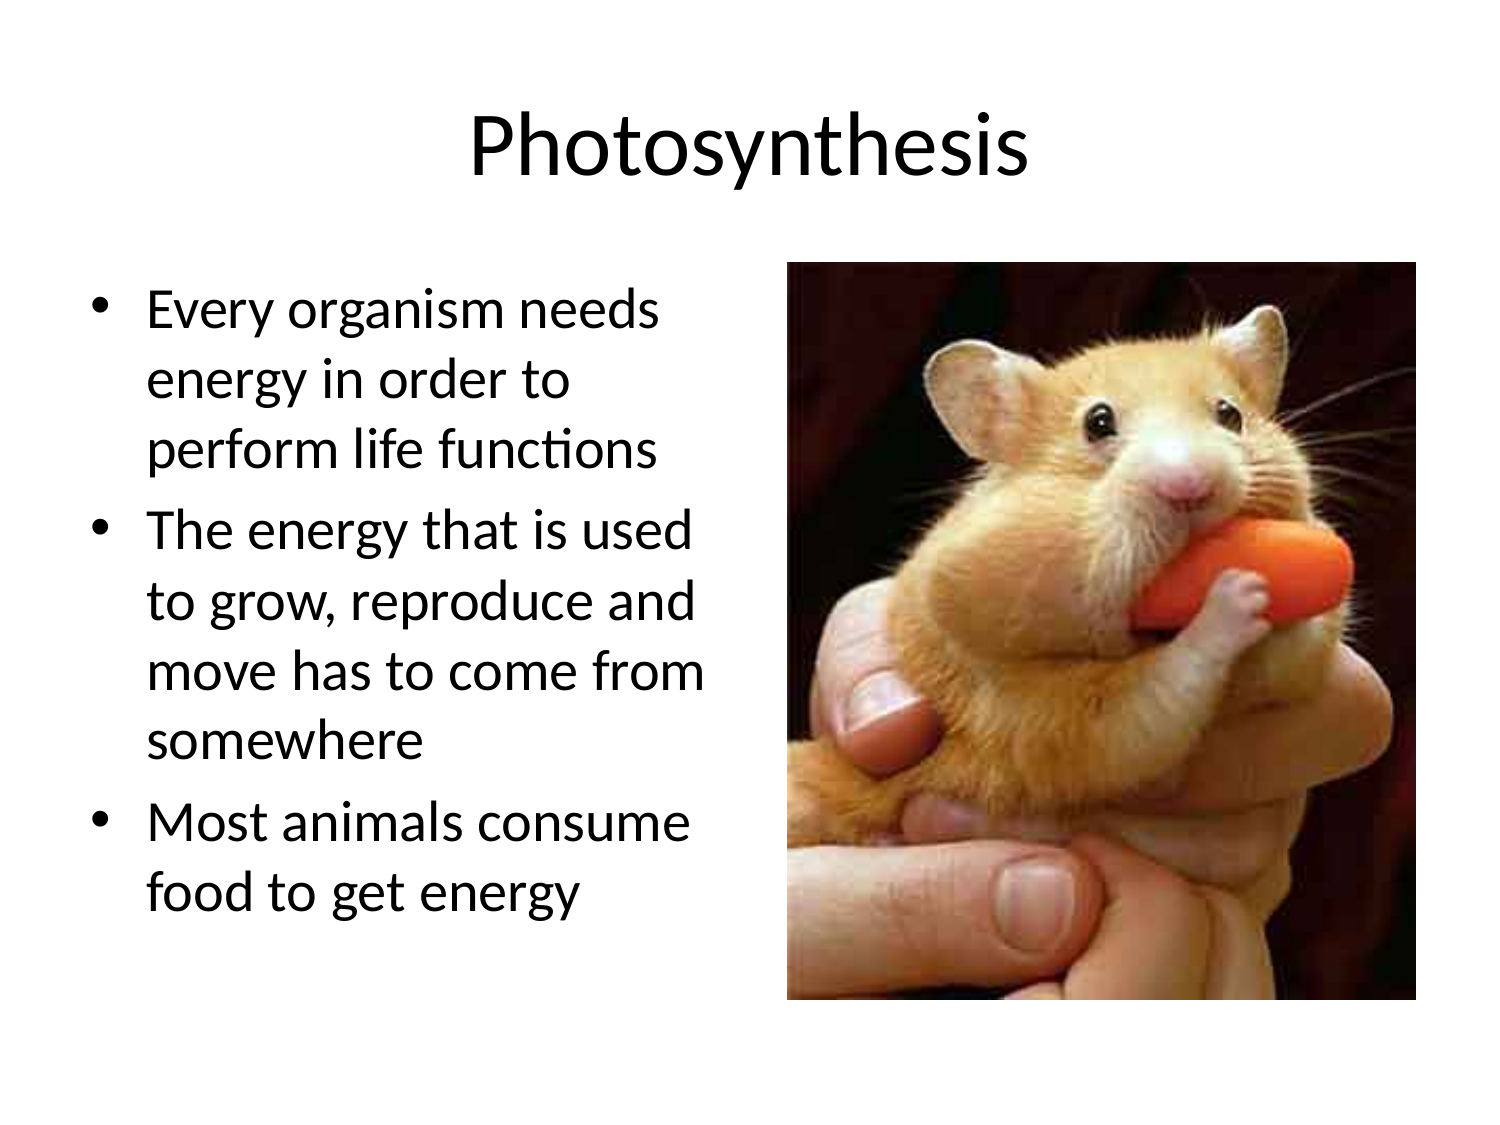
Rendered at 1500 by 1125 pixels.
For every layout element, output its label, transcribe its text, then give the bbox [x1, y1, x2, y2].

list Every organism needs energy in order to perform life functions The energy that is used to grow, reproduce and move has to come from somewhere Most animals consume food to get energy [75, 262, 738, 1005]
title Photosynthesis [75, 45, 1425, 233]
picture [787, 262, 1417, 1001]
